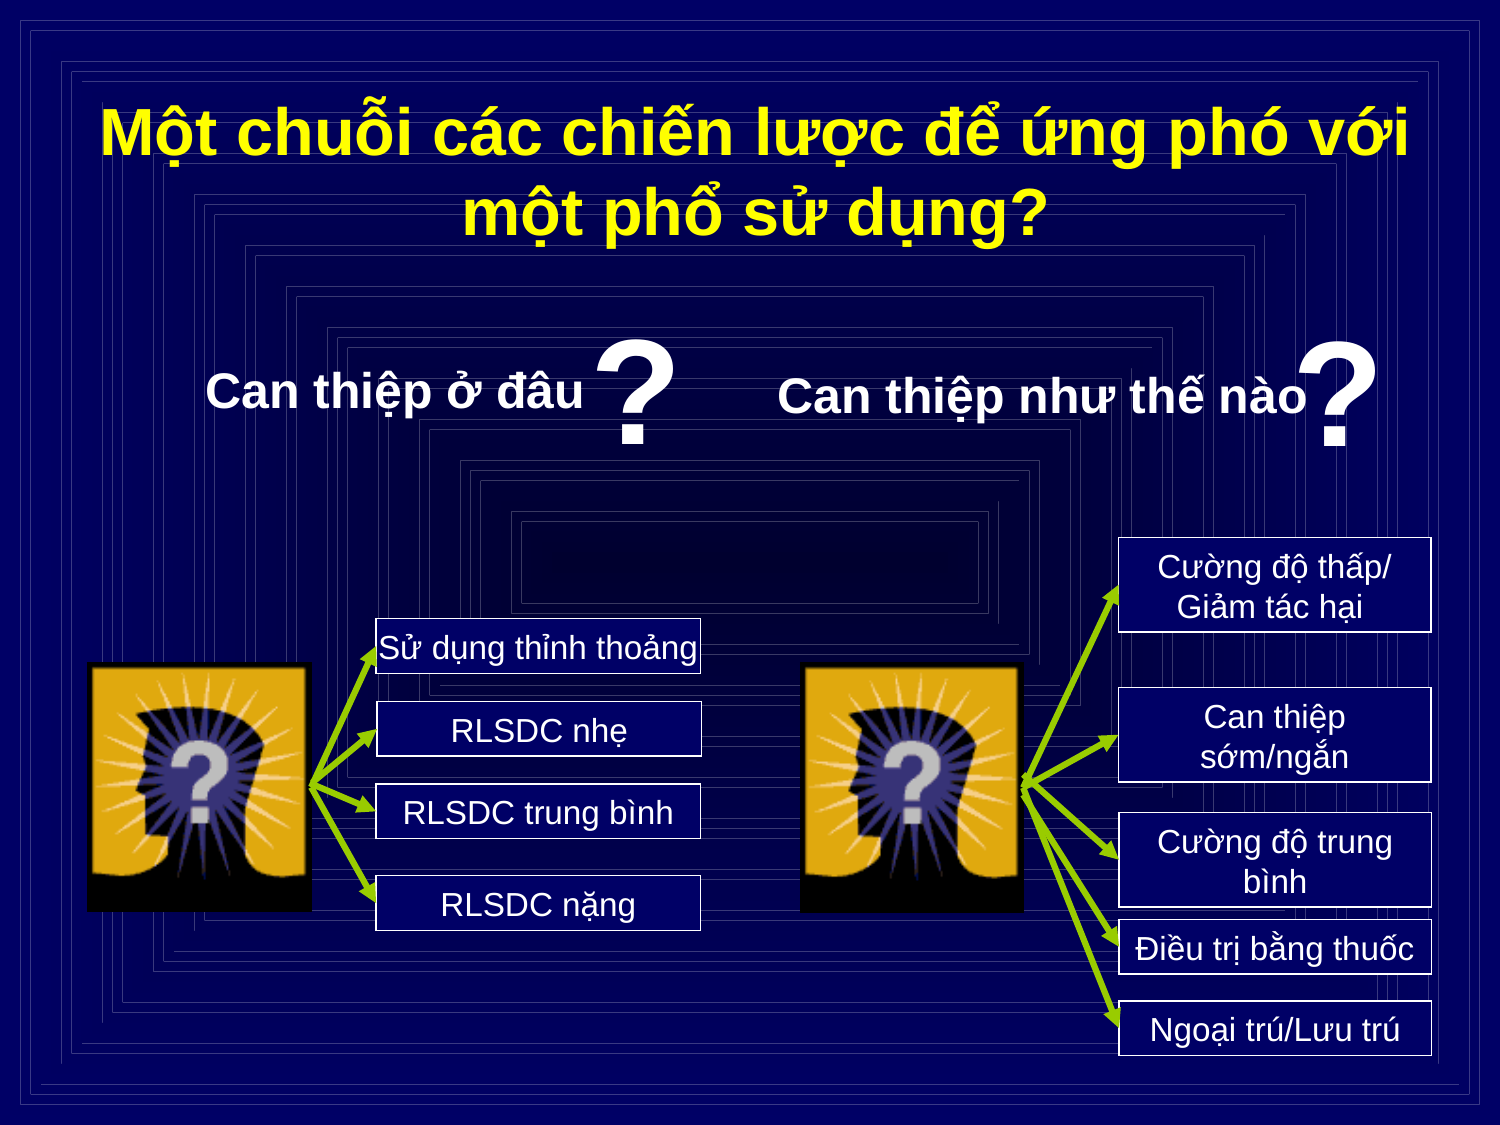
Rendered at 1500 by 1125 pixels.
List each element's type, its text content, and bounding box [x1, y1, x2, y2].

text_box RLSDC nhẹ [381, 701, 702, 757]
text_box Sử dụng thỉnh thoảng [376, 618, 701, 674]
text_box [310, 646, 377, 728]
text_box Cường độ trung bình [1124, 812, 1432, 907]
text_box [311, 729, 378, 783]
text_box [1022, 735, 1119, 773]
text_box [1022, 774, 1120, 787]
text_box Cường độ thấp/ Giảm tác hại [1118, 537, 1431, 633]
text_box Ngoại trú/Lưu trú [1118, 1000, 1432, 1056]
picture [87, 662, 312, 913]
text_box Can thiệp sớm/ngắn [1124, 687, 1431, 783]
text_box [1022, 585, 1119, 734]
text_box RLSDC nặng [376, 875, 701, 931]
title Một chuỗi các chiến lược để ứng phó với một phổ sử dụng? [50, 75, 1463, 263]
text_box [1022, 787, 1120, 1029]
picture [799, 662, 1022, 913]
text_box RLSDC trung bình [381, 783, 701, 839]
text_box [162, 286, 701, 483]
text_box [310, 786, 377, 904]
text_box Điều trị bằng thuốc [1124, 919, 1432, 975]
list [147, 381, 1353, 996]
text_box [762, 288, 1404, 485]
